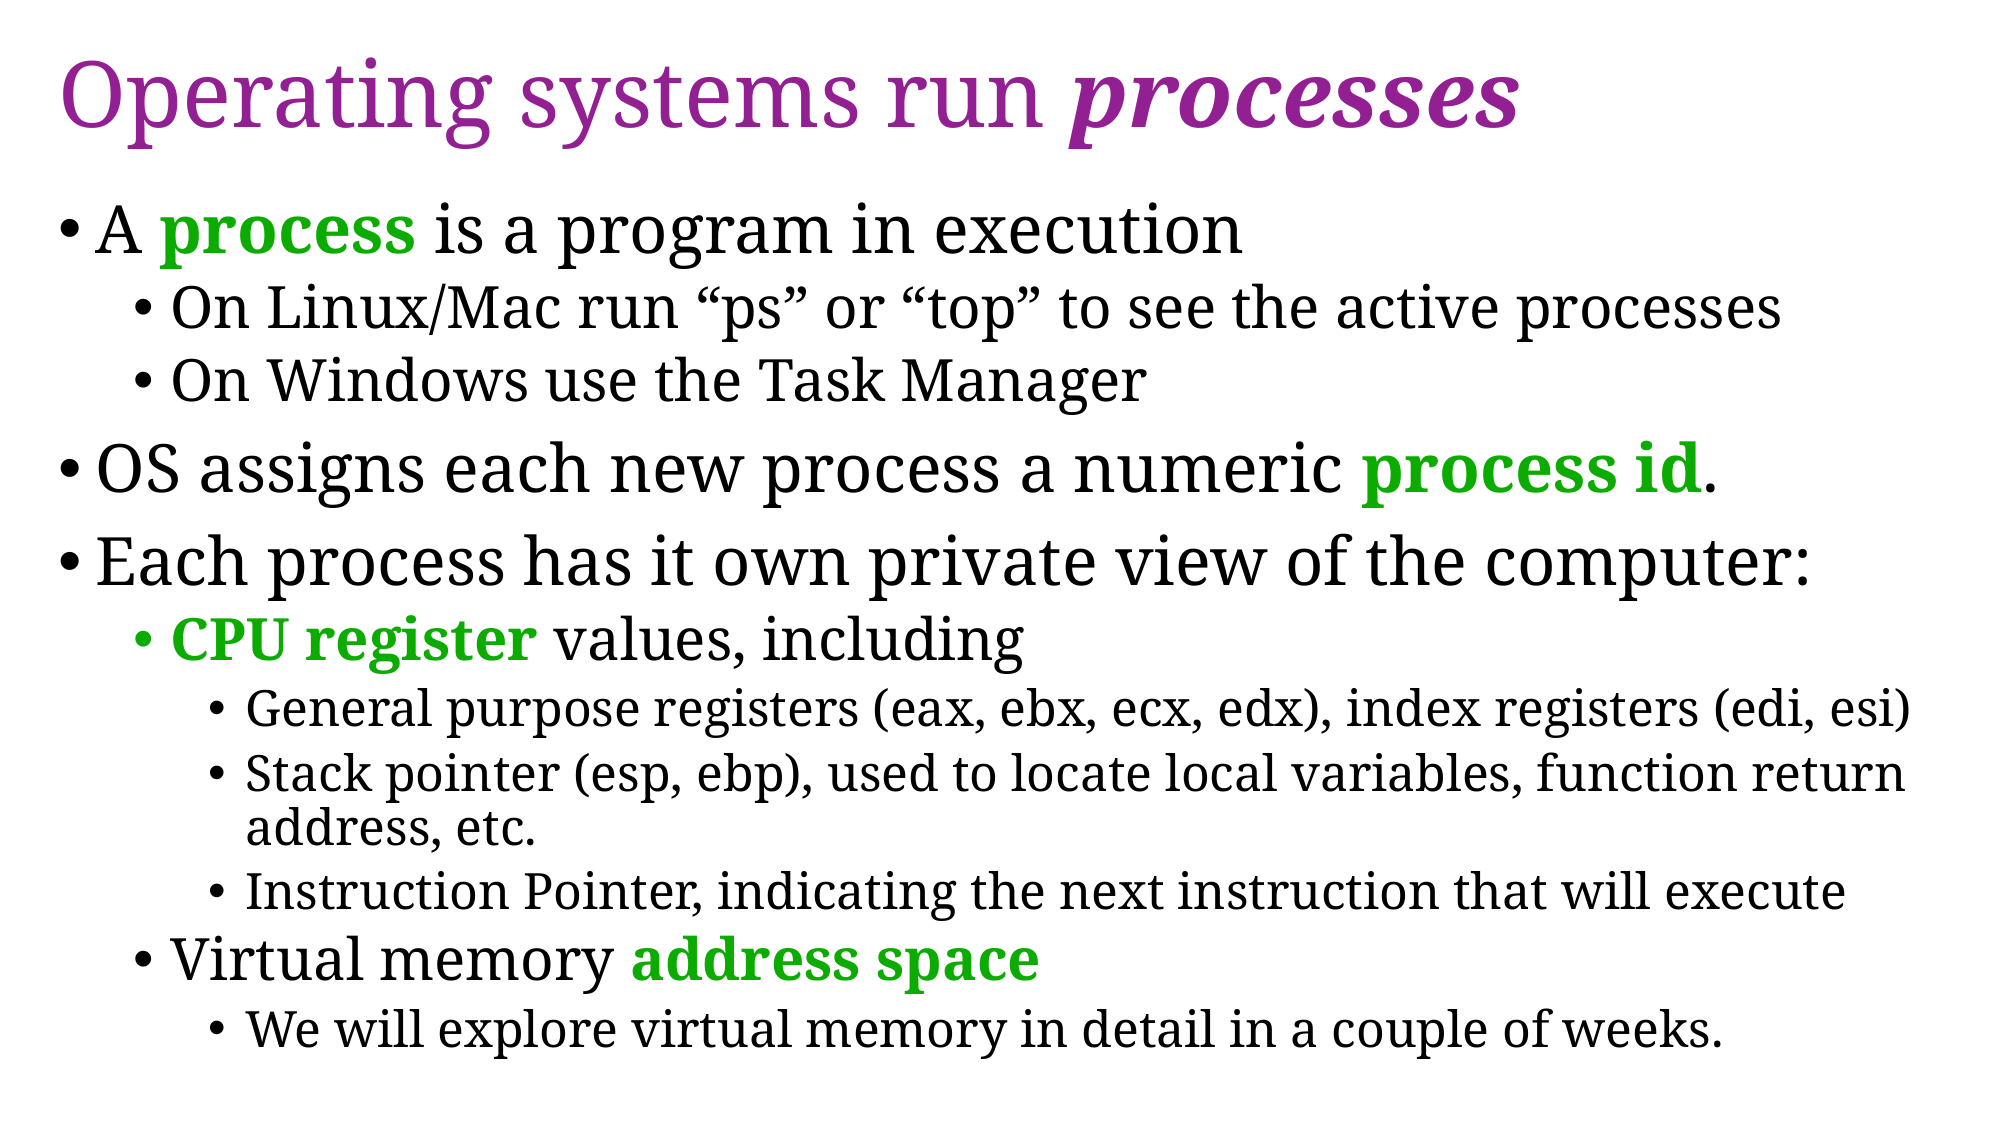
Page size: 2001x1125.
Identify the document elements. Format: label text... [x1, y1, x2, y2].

title Operating systems run processes [43, 25, 1953, 171]
list A process is a program in execution On Linux/Mac run “ps” or “top” to see the active processes On Windows use the Task Manager OS assigns each new process a numeric process id. Each process has it own private view of the computer: CPU register values, including General purpose registers (eax, ebx, ecx, edx), index registers (edi, esi) Stack pointer (esp, ebp), used to locate local variables, function return address, etc. Instruction Pointer, indicating the next instruction that will execute Virtual memory address space We will explore virtual memory in detail in a couple of weeks. [43, 188, 1953, 1106]
